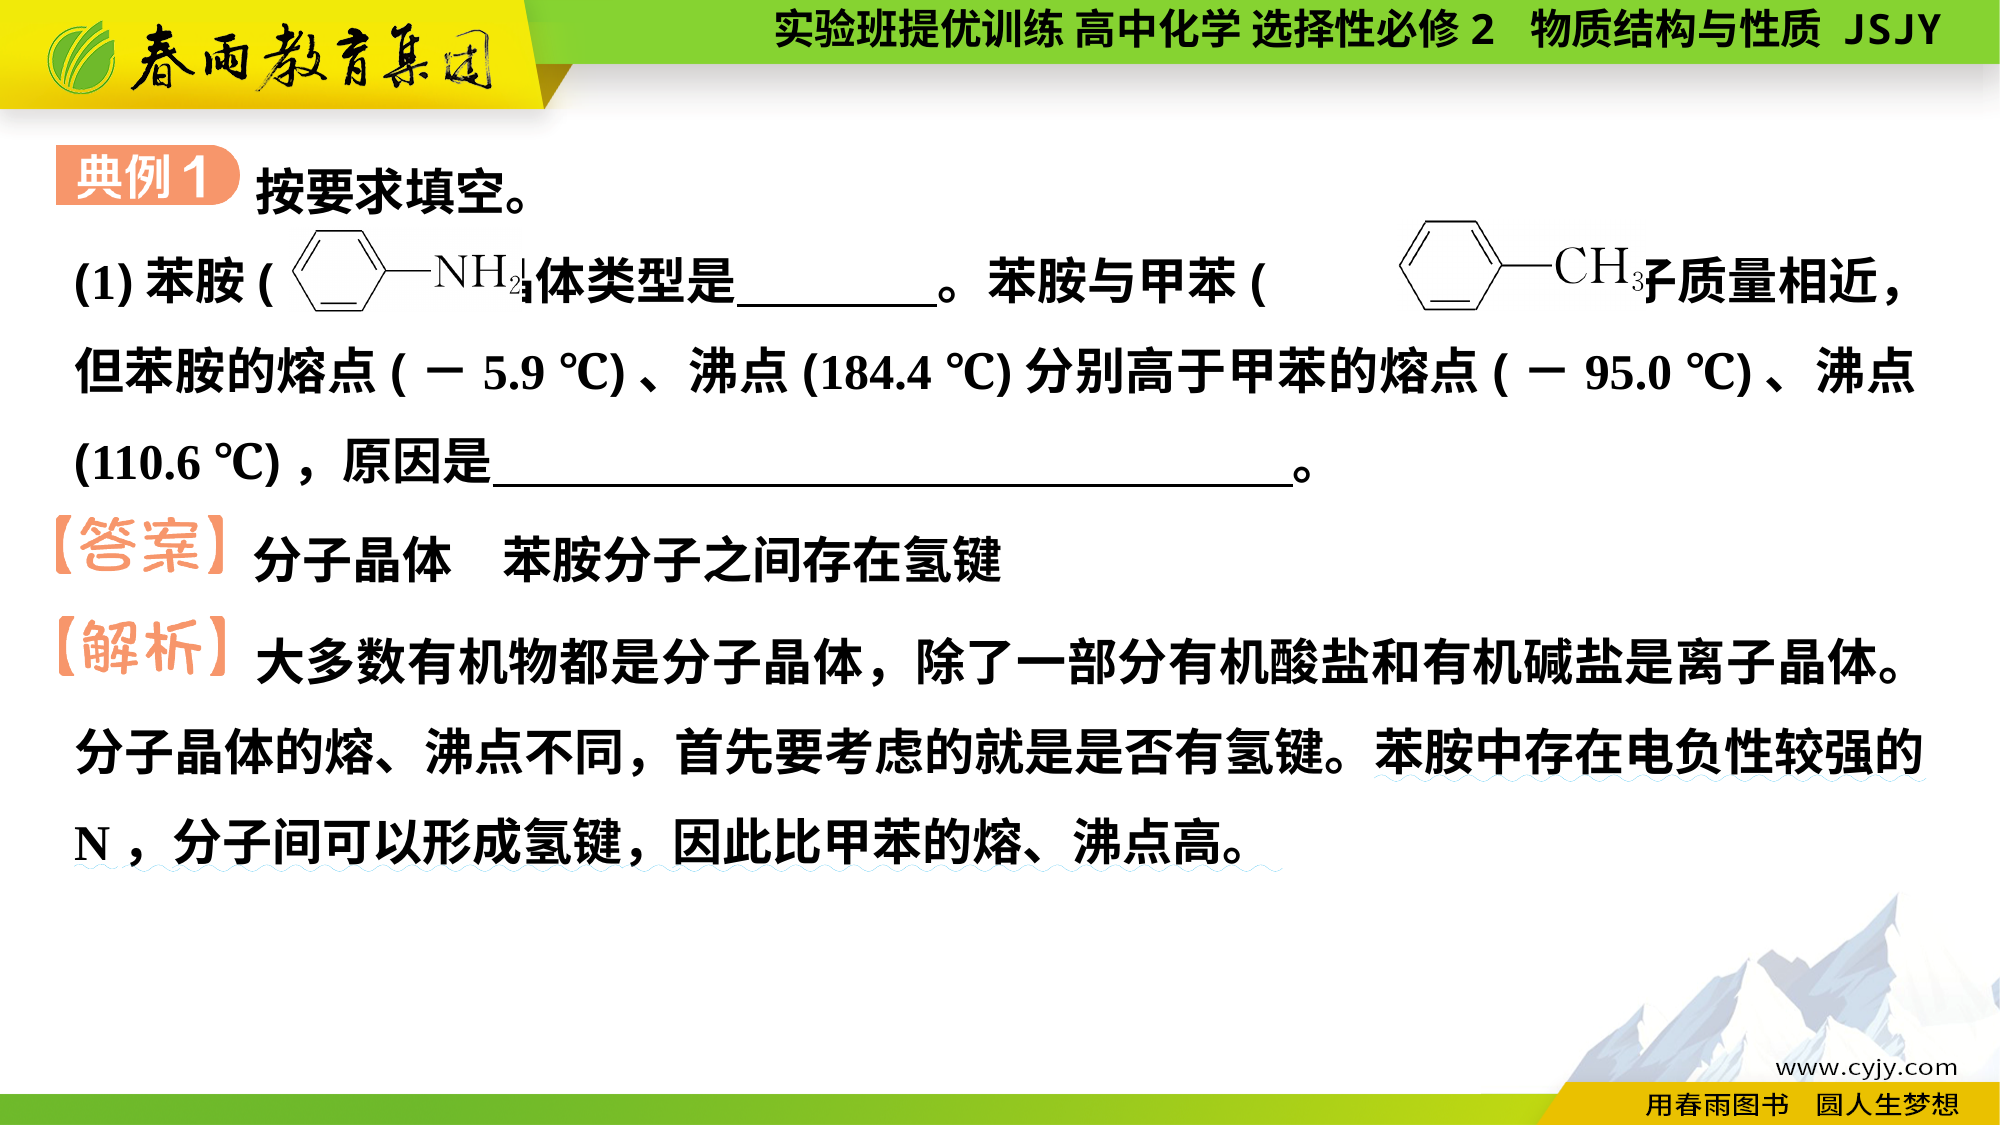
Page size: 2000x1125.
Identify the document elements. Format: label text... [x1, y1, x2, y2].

text_box 分子晶体 苯胺分子之间存在氢键 [56, 491, 1944, 597]
list 按要求填空。 (1)苯胺( )的晶体类型是 。苯胺与甲苯( )的相对分子质量相近，但苯胺的熔点(－5.9 ℃)、沸点(184.4 ℃)分别高于甲苯的熔点(－95.0 ℃)、沸点(110.6 ℃)，原因是 。 [59, 122, 1944, 491]
picture [0, 0, 2000, 1125]
text_box 大多数有机物都是分子晶体，除了一部分有机酸盐和有机碱盐是离子晶体。分子晶体的熔、沸点不同，首先要考虑的就是是否有氢键。苯胺中存在电负性较强的N，分子间可以形成氢键，因此比甲苯的熔、沸点高。 [59, 593, 1944, 879]
